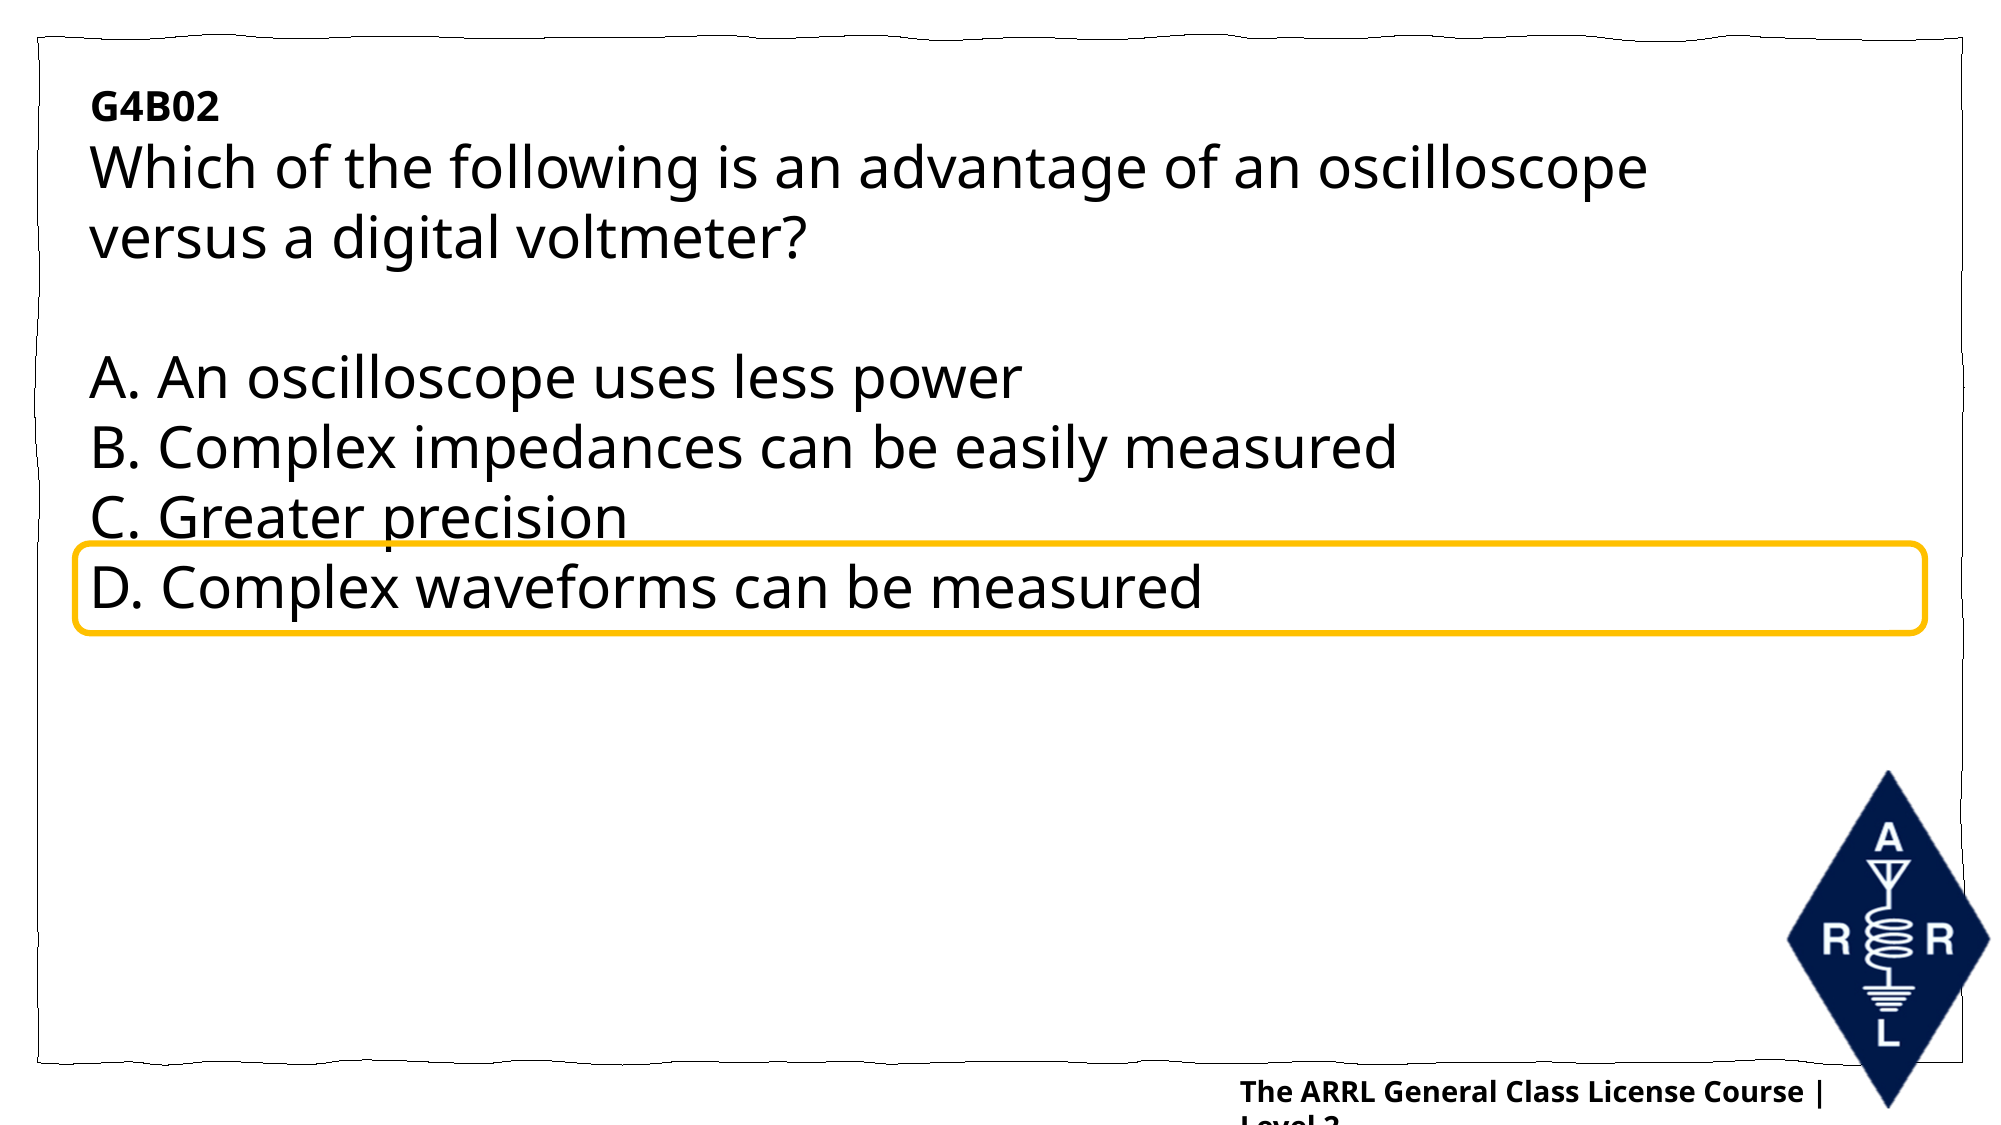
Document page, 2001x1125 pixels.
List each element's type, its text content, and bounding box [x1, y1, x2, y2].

text_box [73, 542, 1927, 635]
picture [1773, 752, 1999, 1125]
text_box G4B02 Which of the following is an advantage of an oscilloscope versus a digital voltmeter? A. An oscilloscope uses less power B. Complex impedances can be easily measured C. Greater precision D. Complex waveforms can be measured [75, 72, 1850, 550]
